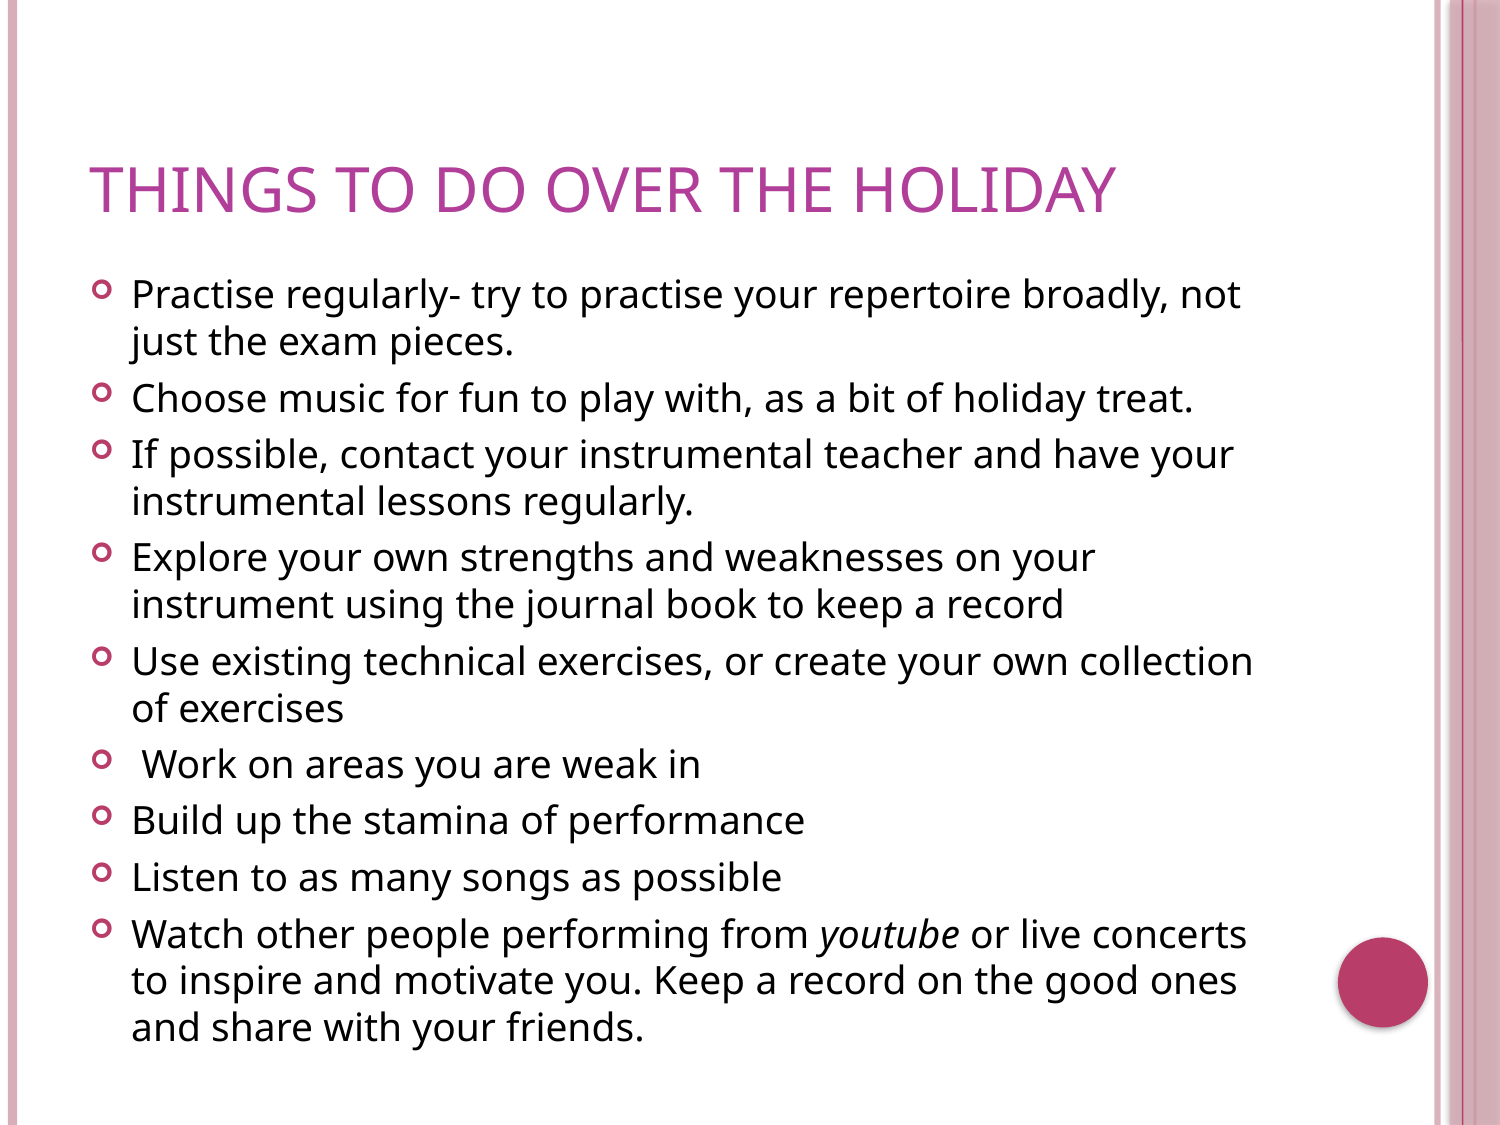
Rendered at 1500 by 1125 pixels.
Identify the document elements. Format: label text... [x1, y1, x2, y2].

list Practise regularly- try to practise your repertoire broadly, not just the exam pieces. Choose music for fun to play with, as a bit of holiday treat. If possible, contact your instrumental teacher and have your instrumental lessons regularly. Explore your own strengths and weaknesses on your instrument using the journal book to keep a record Use existing technical exercises, or create your own collection of exercises Work on areas you are weak in Build up the stamina of performance Listen to as many songs as possible Watch other people performing from youtube or live concerts to inspire and motivate you. Keep a record on the good ones and share with your friends. [75, 262, 1300, 1062]
title Things to do over the holiday [75, 45, 1300, 233]
